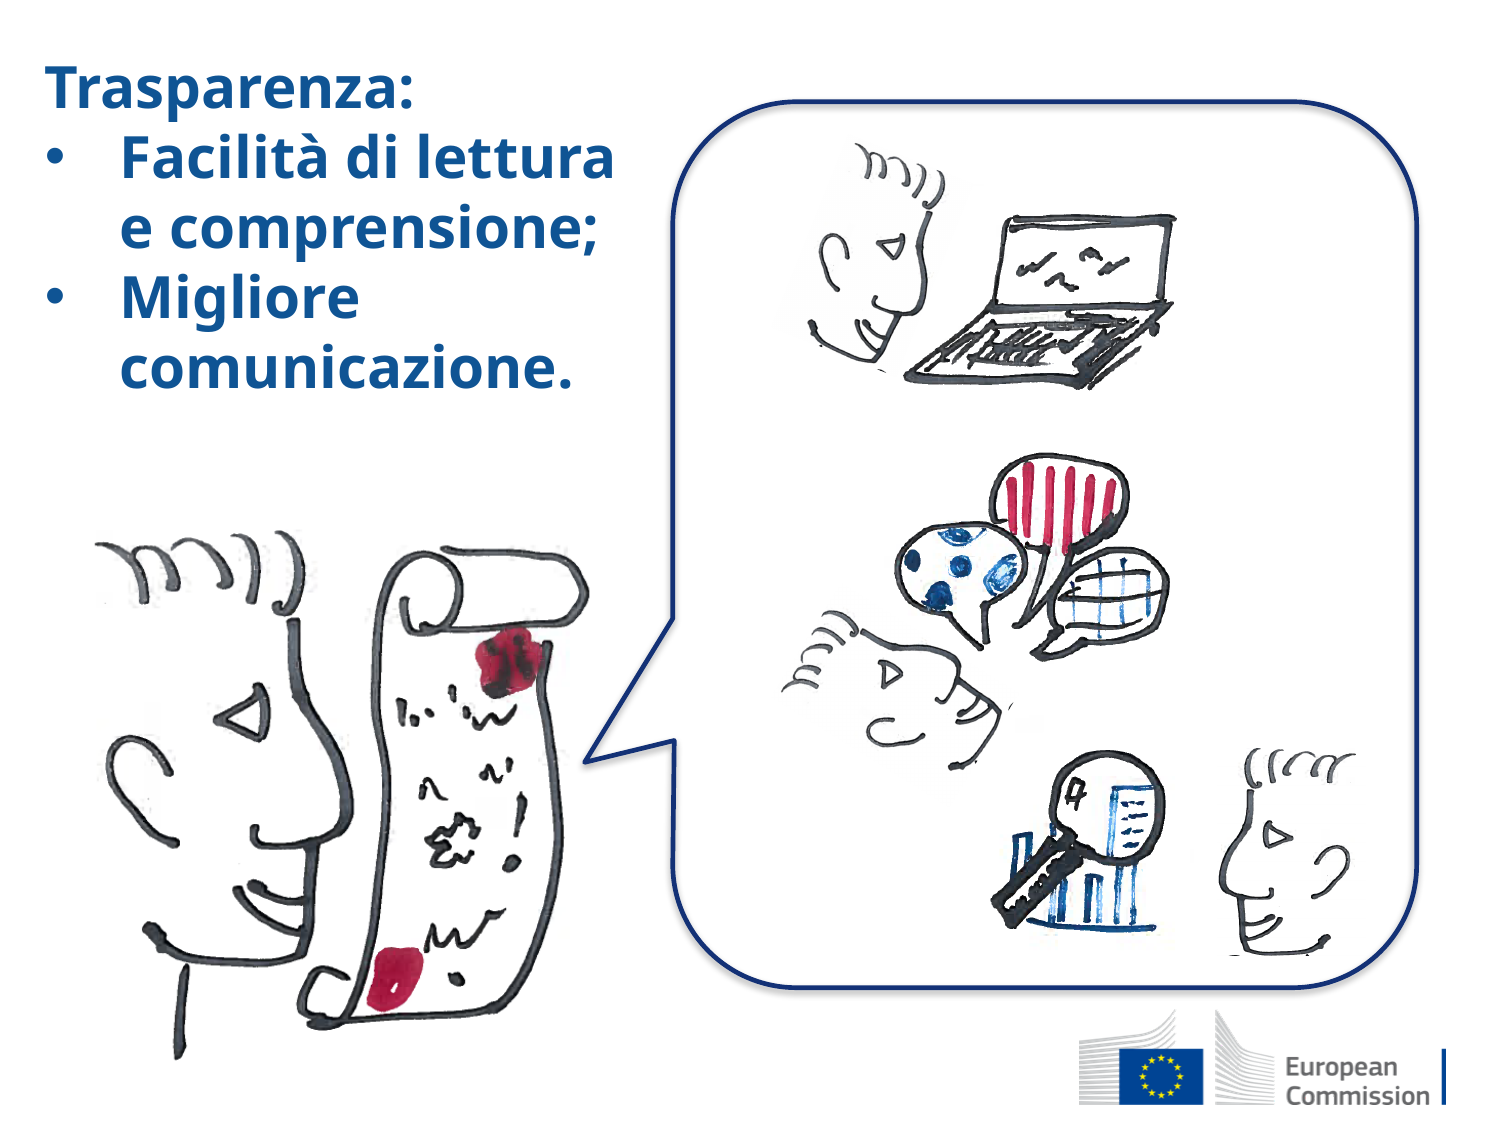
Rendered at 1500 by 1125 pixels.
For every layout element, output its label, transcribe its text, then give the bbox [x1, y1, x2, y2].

picture [64, 526, 615, 1073]
picture [1078, 1008, 1447, 1106]
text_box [584, 101, 1417, 988]
text_box Trasparenza: Facilità di lettura e comprensione; Migliore comunicazione. [30, 42, 668, 408]
